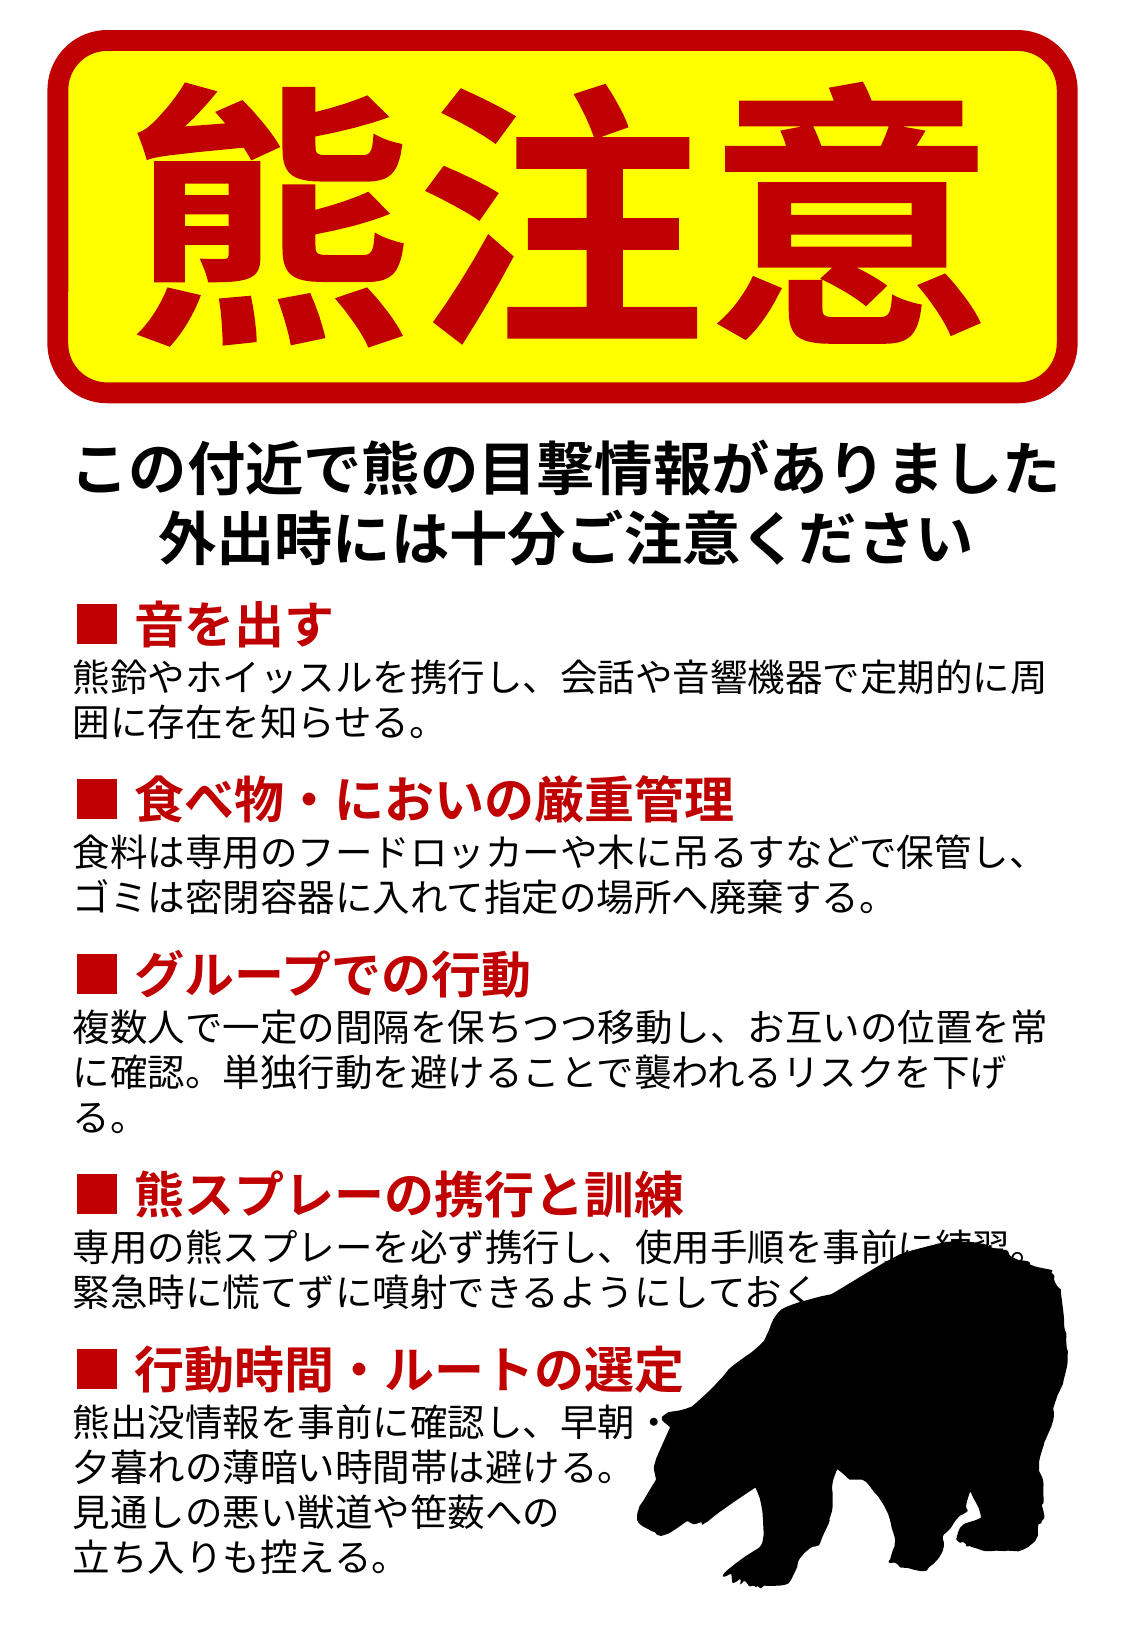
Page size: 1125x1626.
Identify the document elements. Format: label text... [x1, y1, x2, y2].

text_box この付近で熊の目撃情報がありました 外出時には十分ご注意ください [50, 424, 1081, 580]
text_box [55, 38, 1070, 395]
text_box [637, 1241, 1069, 1589]
text_box ■音を出す 熊鈴やホイッスルを携行し、会話や音響機器で定期的に周囲に存在を知らせる。 ■食べ物・においの厳重管理 食料は専用のフードロッカーや木に吊るすなどで保管し、ゴミは密閉容器に入れて指定の場所へ廃棄する。 ■グループでの行動 複数人で一定の間隔を保ちつつ移動し、お互いの位置を常に確認。単独行動を避けることで襲われるリスクを下げる。 ■熊スプレーの携行と訓練 専用の熊スプレーを必ず携行し、使用手順を事前に練習。緊急時に慌てずに噴射できるようにしておく。 ■行動時間・ルートの選定 熊出没情報を事前に確認し、早朝・ 夕暮れの薄暗い時間帯は避ける。 見通しの悪い獣道や笹薮への 立ち入りも控える。 [57, 586, 1068, 1587]
